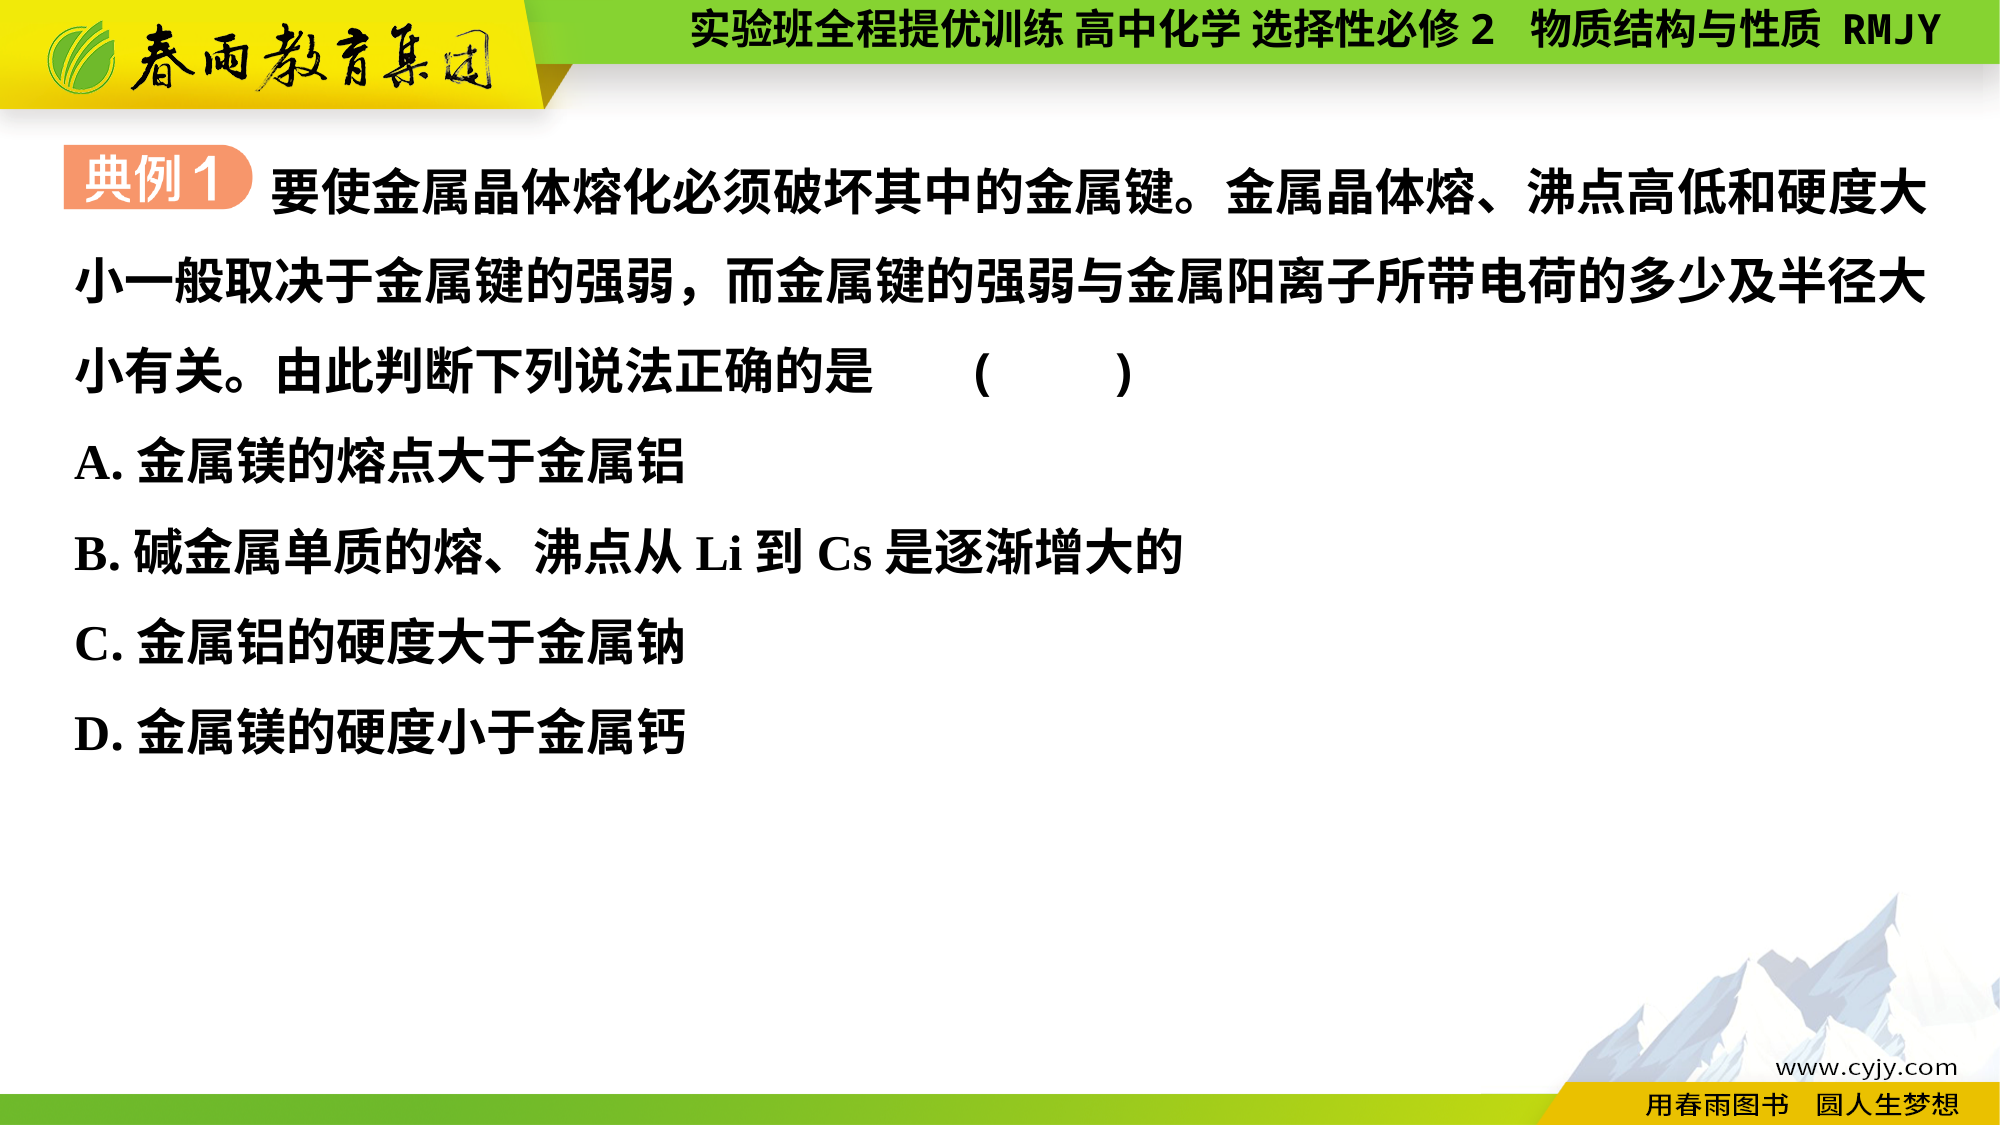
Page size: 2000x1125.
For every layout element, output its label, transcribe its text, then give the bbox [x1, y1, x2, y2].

picture [0, 0, 2000, 1125]
list 要使金属晶体熔化必须破坏其中的金属键。金属晶体熔、沸点高低和硬度大小一般取决于金属键的强弱，而金属键的强弱与金属阳离子所带电荷的多少及半径大小有关。由此判断下列说法正确的是 ( ) A.金属镁的熔点大于金属铝 B.碱金属单质的熔、沸点从Li到Cs是逐渐增大的 C.金属铝的硬度大于金属钠 D.金属镁的硬度小于金属钙 [59, 122, 1944, 763]
